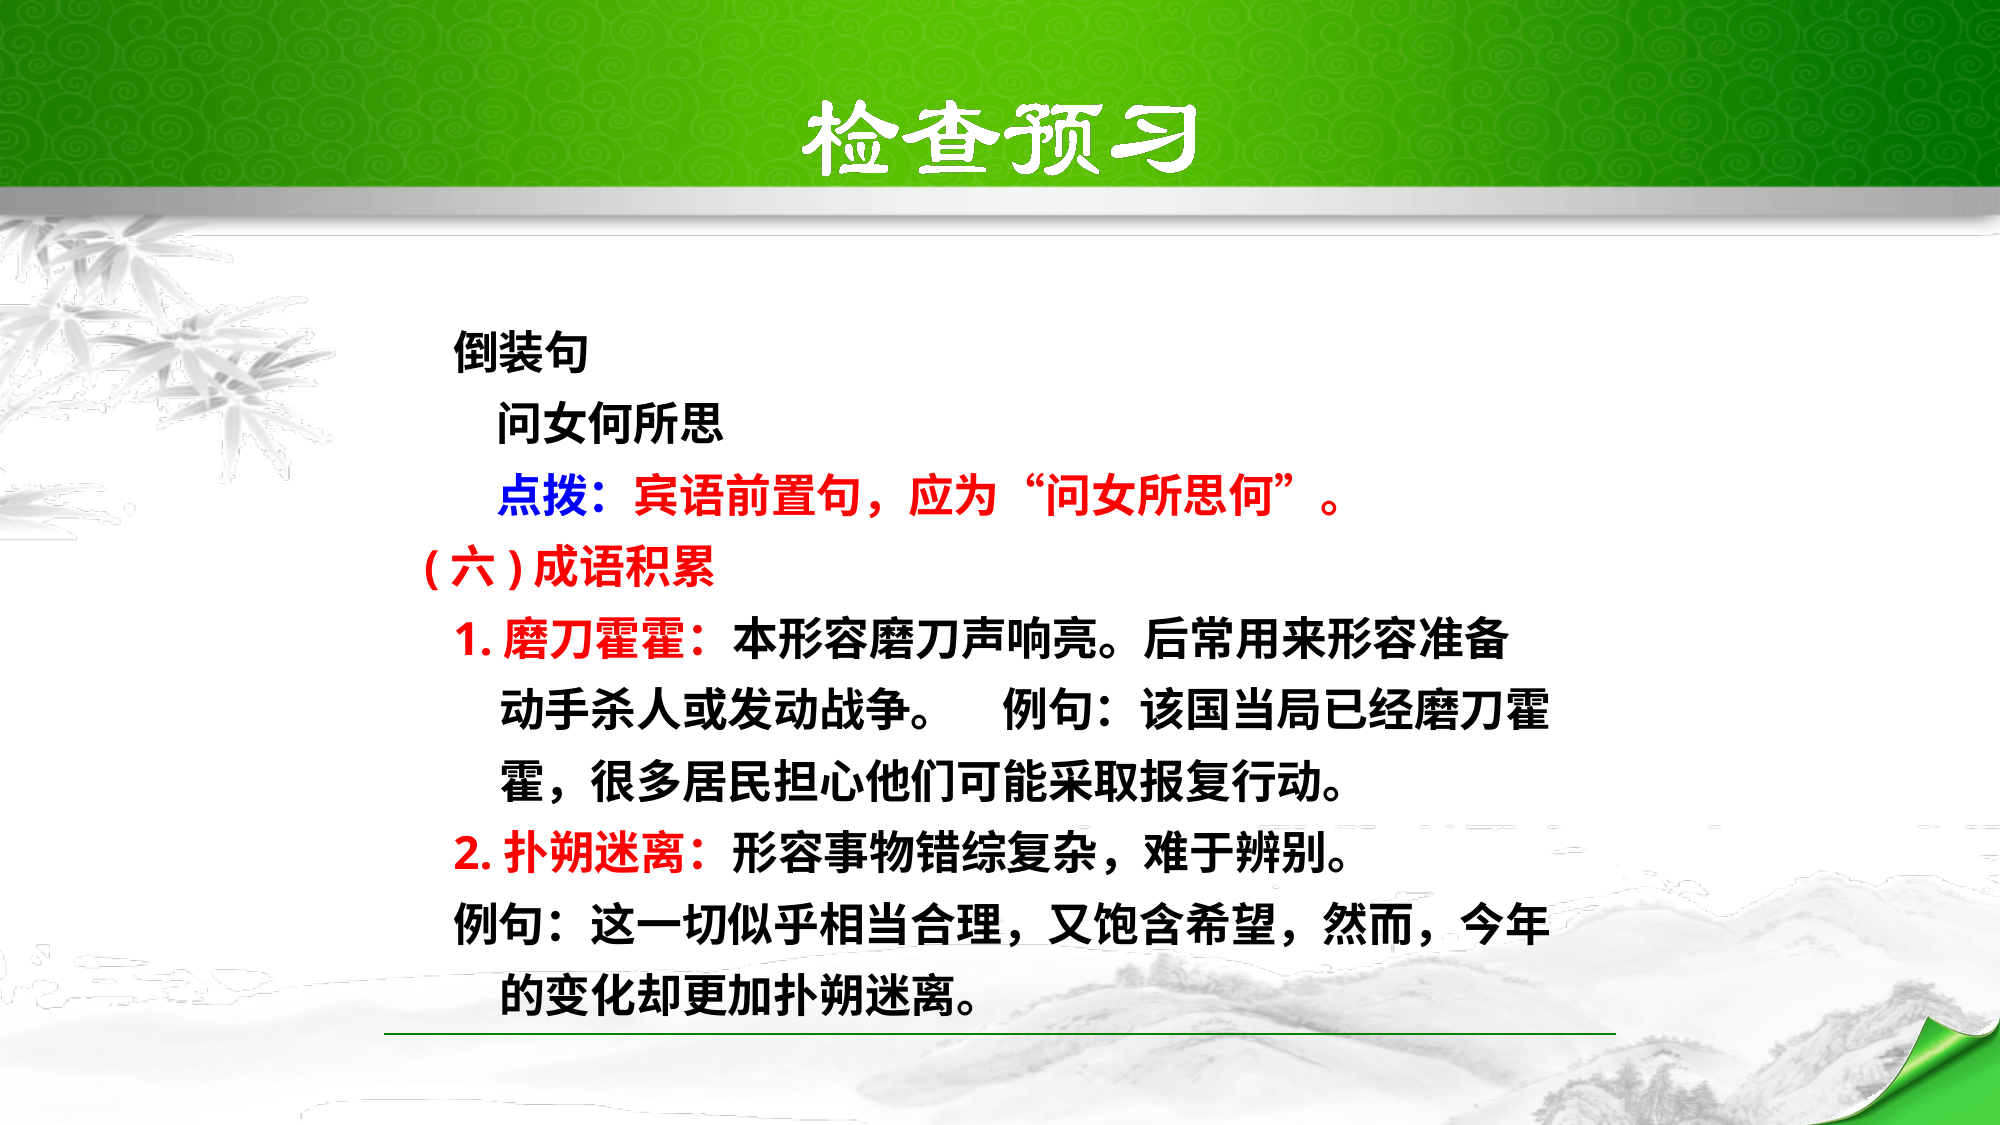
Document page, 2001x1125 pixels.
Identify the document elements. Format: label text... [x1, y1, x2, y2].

text_box 倒装句 问女何所思 点拨：宾语前置句，应为“问女所思何”。 (六)成语积累 1.磨刀霍霍：本形容磨刀声响亮。后常用来形容准备动手杀人或发动战争。 例句：该国当局已经磨刀霍霍，很多居民担心他们可能采取报复行动。 2.扑朔迷离：形容事物错综复杂，难于辨别。 例句：这一切似乎相当合理，又饱含希望，然而，今年的变化却更加扑朔迷离。 [409, 581, 1569, 776]
picture [0, 779, 2000, 1125]
picture [0, 0, 2000, 570]
